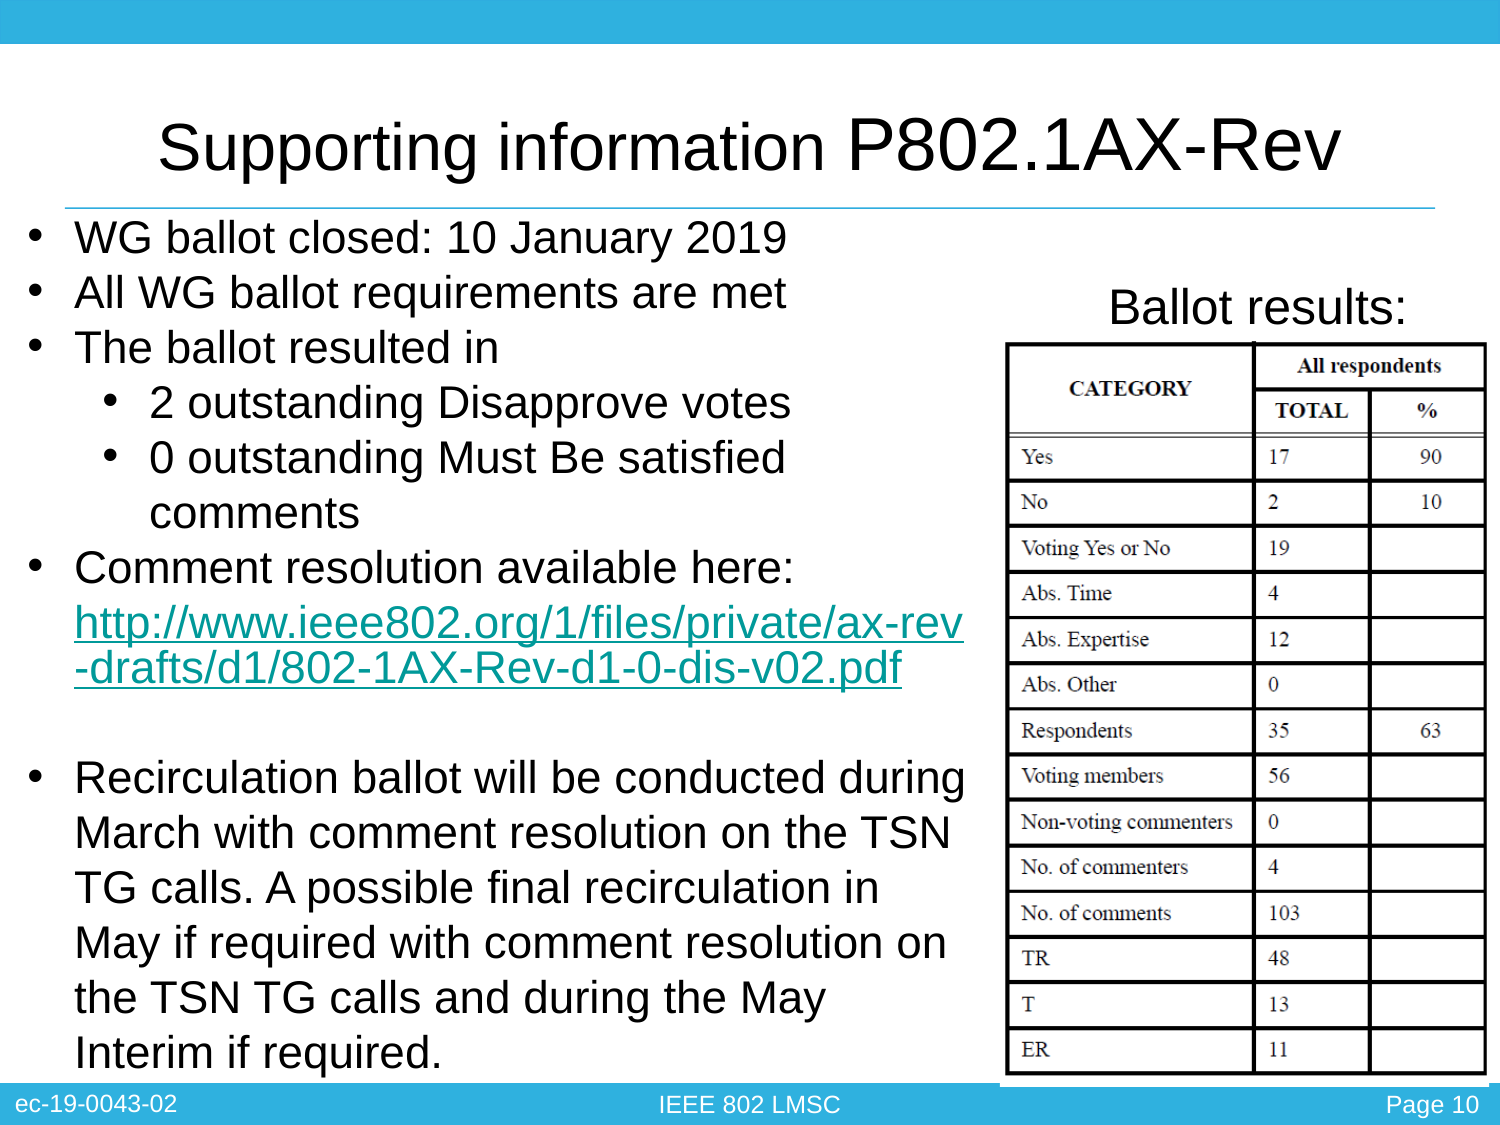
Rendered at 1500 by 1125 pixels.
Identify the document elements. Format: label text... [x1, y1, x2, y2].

text_box WG ballot closed: 10 January 2019 All WG ballot requirements are met The ballot resulted in 2 outstanding Disapprove votes 0 outstanding Must Be satisfied comments Comment resolution available here: http://www.ieee802.org/1/files/private/ax-rev-drafts/d1/802-1AX-Rev-d1-0-dis-v02.pdf Recirculation ballot will be conducted during March with comment resolution on the TSN TG calls. A possible final recirculation in May if required with comment resolution on the TSN TG calls and during the May Interim if required. [12, 200, 988, 1040]
text_box Ballot results: [1093, 267, 1423, 337]
title Supporting information P802.1AX-Rev [75, 75, 1425, 205]
picture [999, 337, 1490, 1087]
